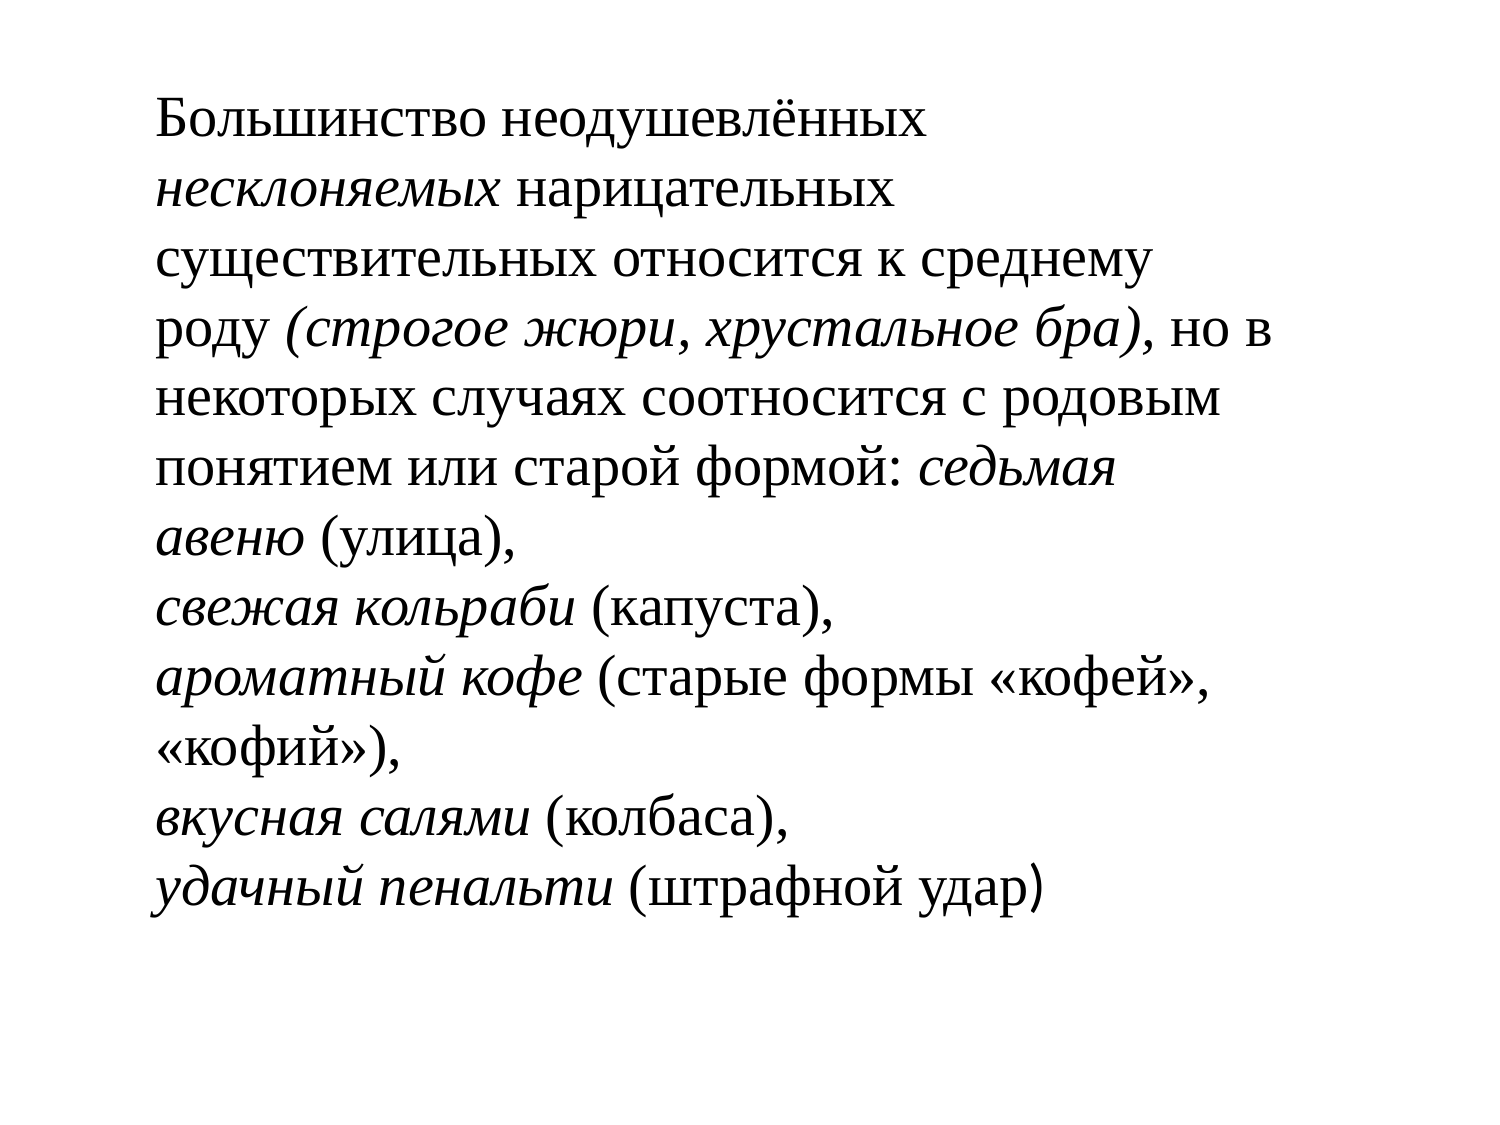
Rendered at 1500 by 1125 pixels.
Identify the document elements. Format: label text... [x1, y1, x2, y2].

text_box Большинство неодушевлённых несклоняемых нарицательных существительных относится к среднему роду (строгое жюри, хрустальное бра), но в некоторых случаях соотносится с родовым понятием или старой формой: седьмая авеню (улица), свежая кольраби (капуста), ароматный кофе (старые формы «кофей», «кофий»), вкусная салями (колбаса), удачный пенальти (штрафной удар) [140, 70, 1348, 925]
